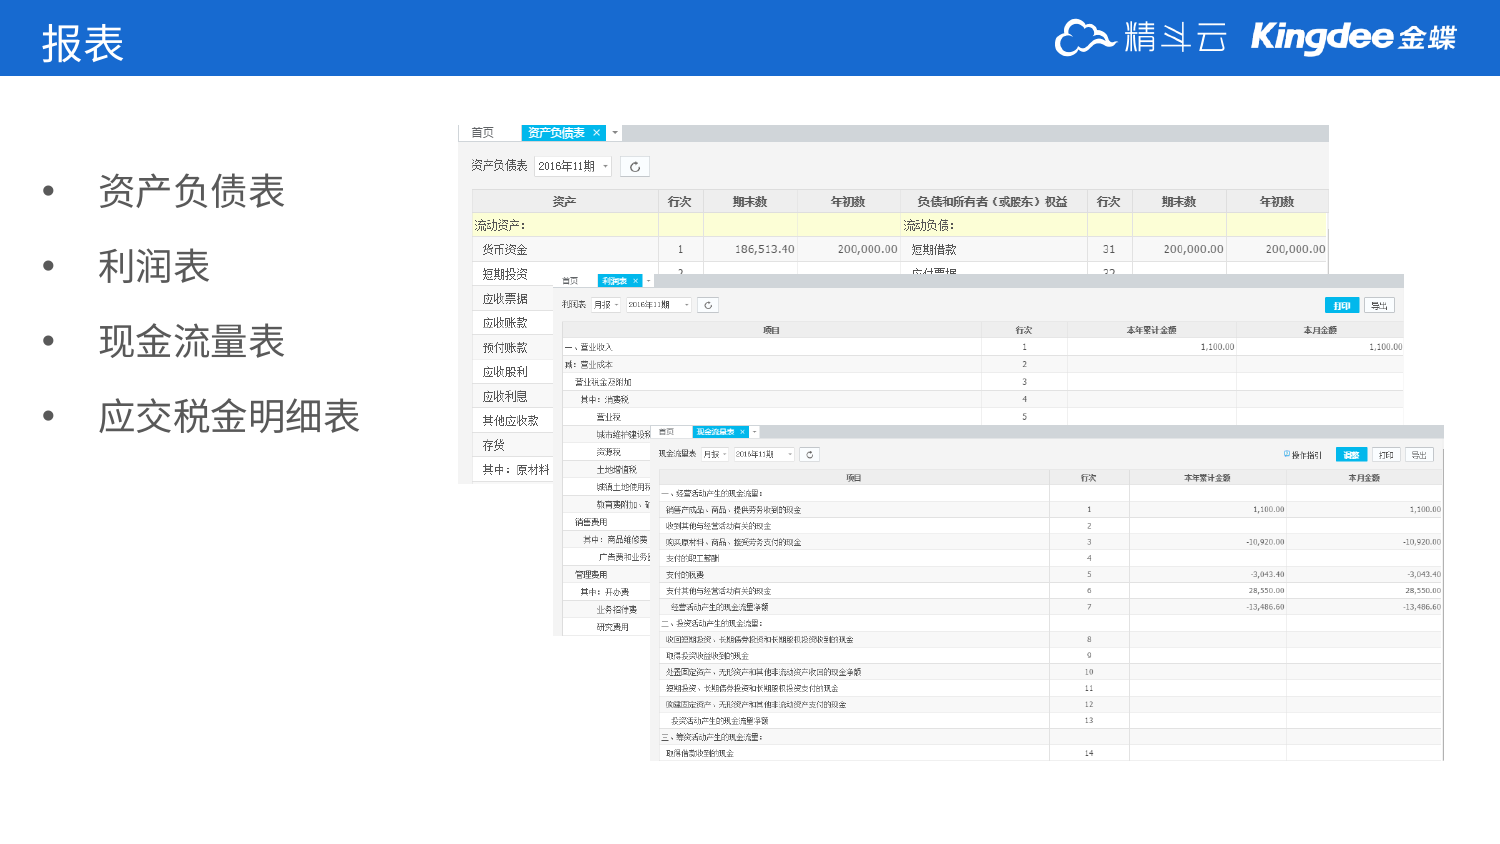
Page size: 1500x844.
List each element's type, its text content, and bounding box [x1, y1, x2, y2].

picture [560, 130, 567, 138]
title 报表 [26, 0, 1196, 86]
picture [1196, 0, 1487, 69]
text_box 资产负债表 利润表 现金流量表 应交税金明细表 [26, 138, 497, 689]
picture [458, 125, 1444, 762]
